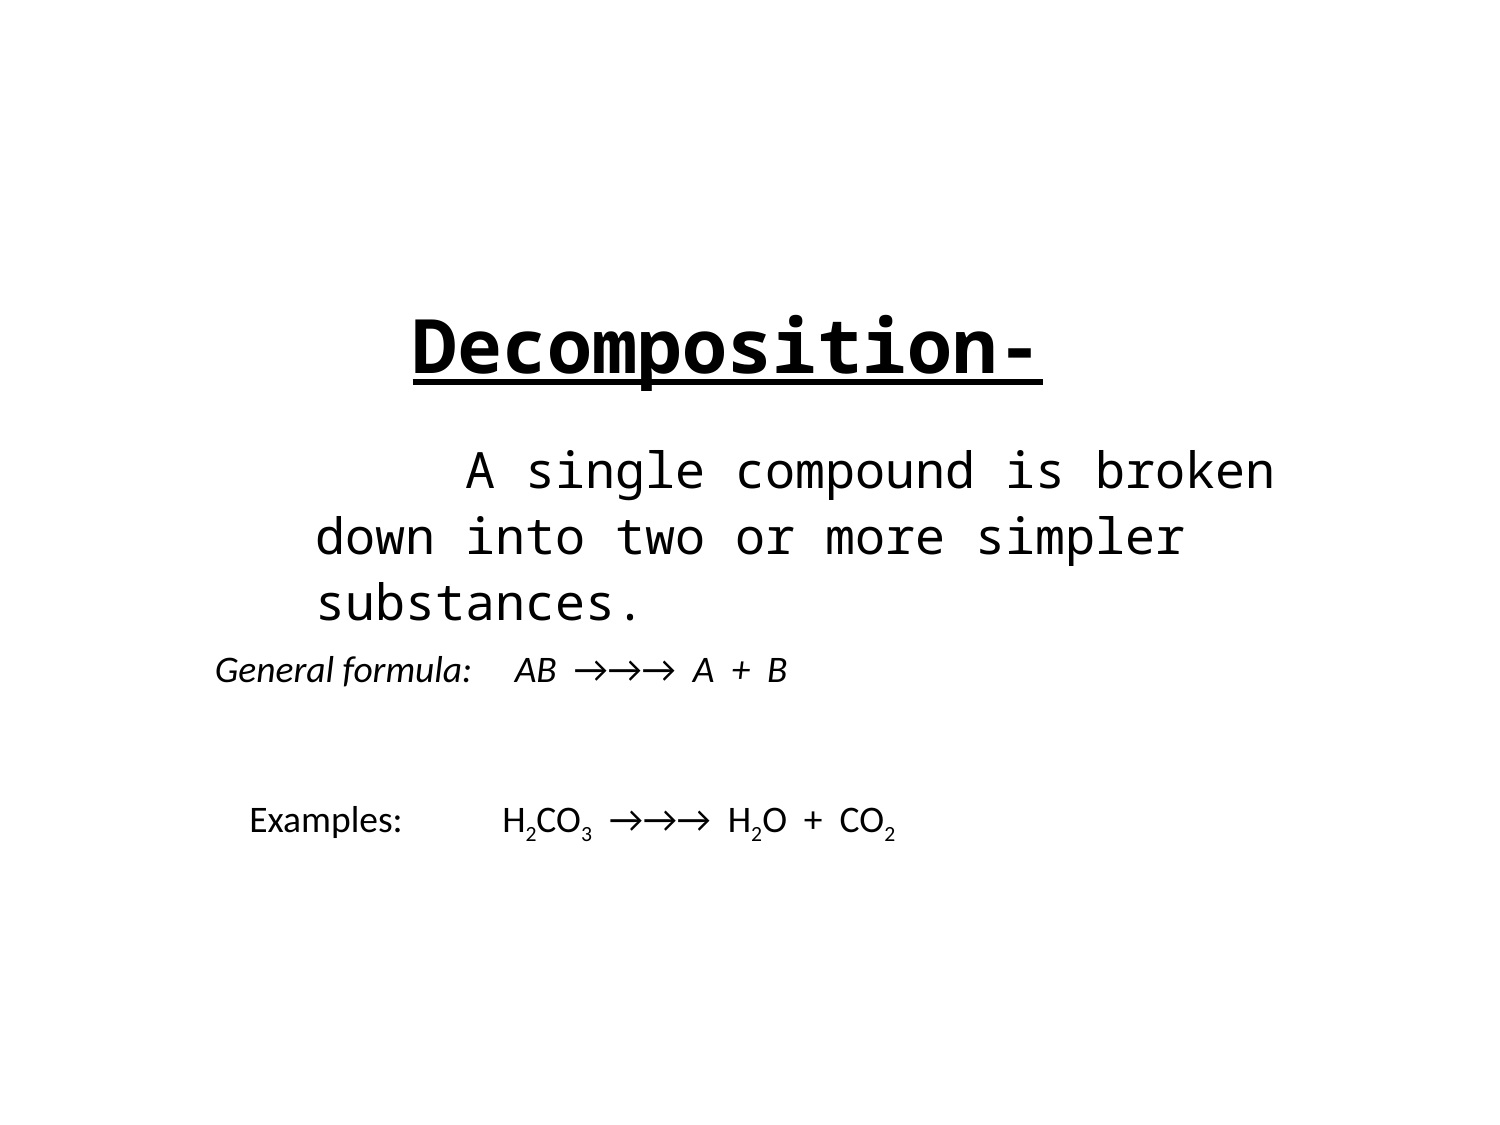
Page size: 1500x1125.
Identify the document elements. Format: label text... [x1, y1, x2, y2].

text_box H2CO3 →→→ H2O + CO2 [337, 787, 1288, 854]
list A single compound is broken down into two or more simpler substances. [112, 425, 1388, 613]
text_box Examples: [234, 787, 418, 848]
text_box General formula: AB →→→ A + B [50, 637, 1138, 698]
title Decomposition- [112, 249, 1388, 425]
